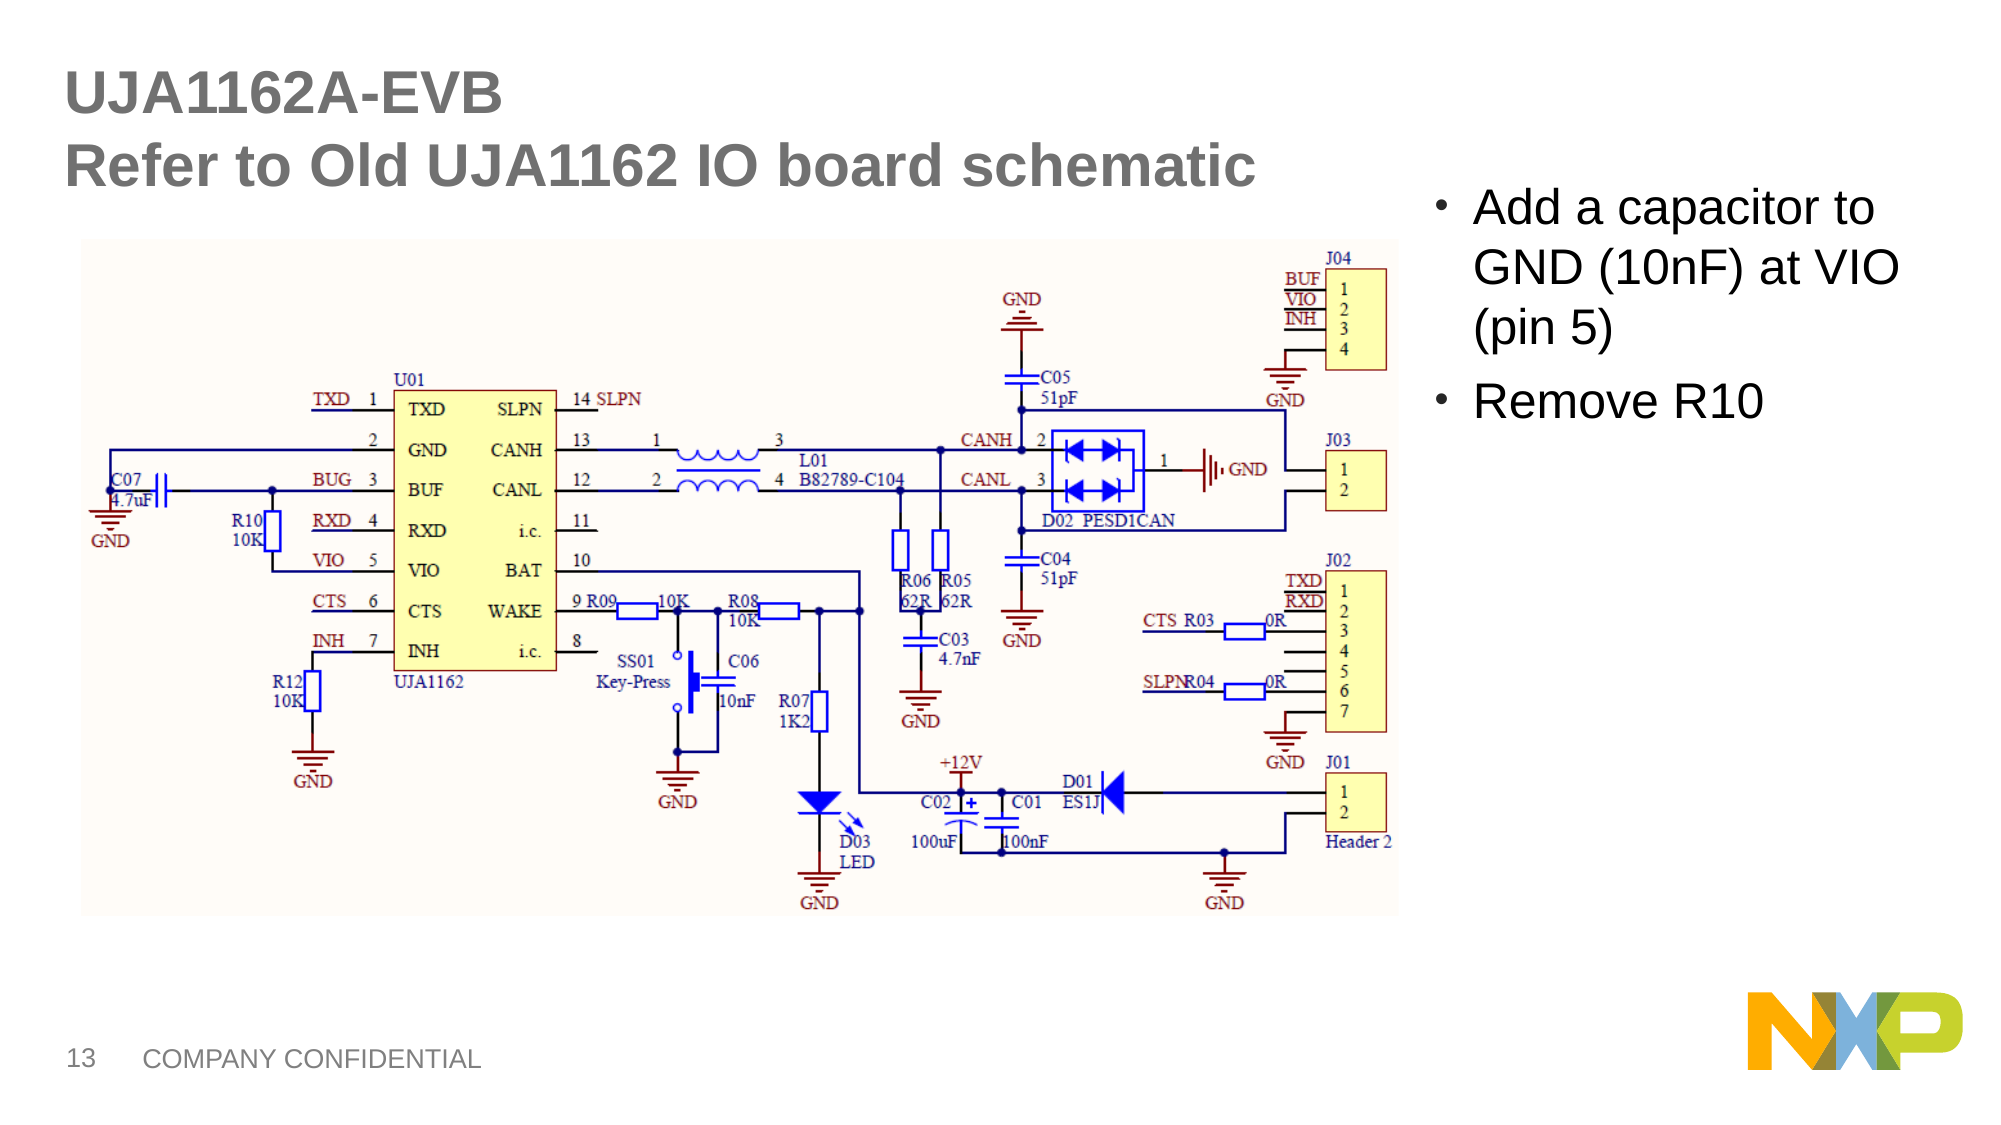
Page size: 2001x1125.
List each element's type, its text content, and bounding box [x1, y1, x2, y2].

picture [80, 238, 1399, 916]
list Add a capacitor to GND (10nF) at VIO (pin 5) Remove R10 [1419, 167, 1963, 933]
title UJA1162A-EVB Refer to Old UJA1162 IO board schematic [48, 45, 1963, 154]
